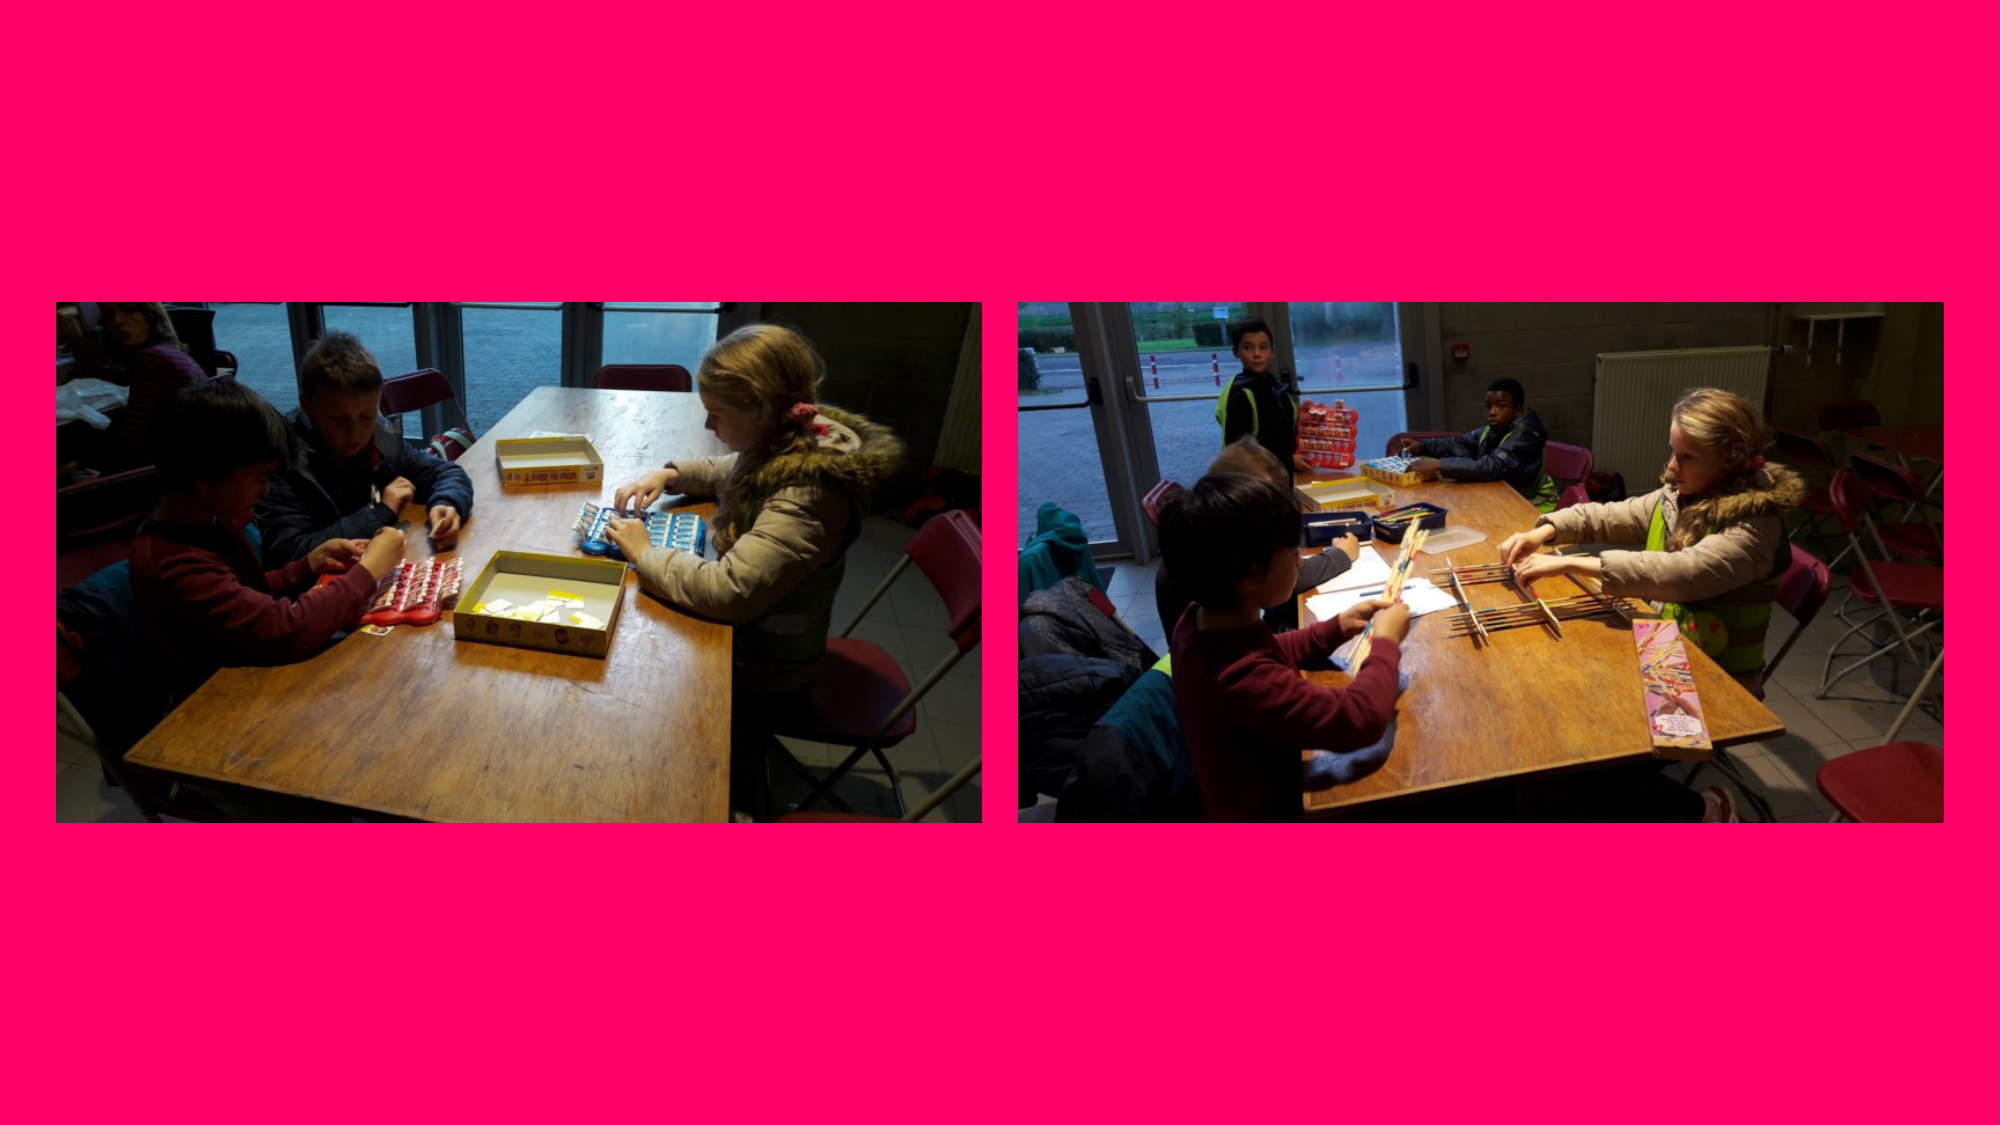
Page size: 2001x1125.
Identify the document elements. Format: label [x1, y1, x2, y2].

picture [1018, 302, 1944, 823]
picture [56, 302, 982, 823]
